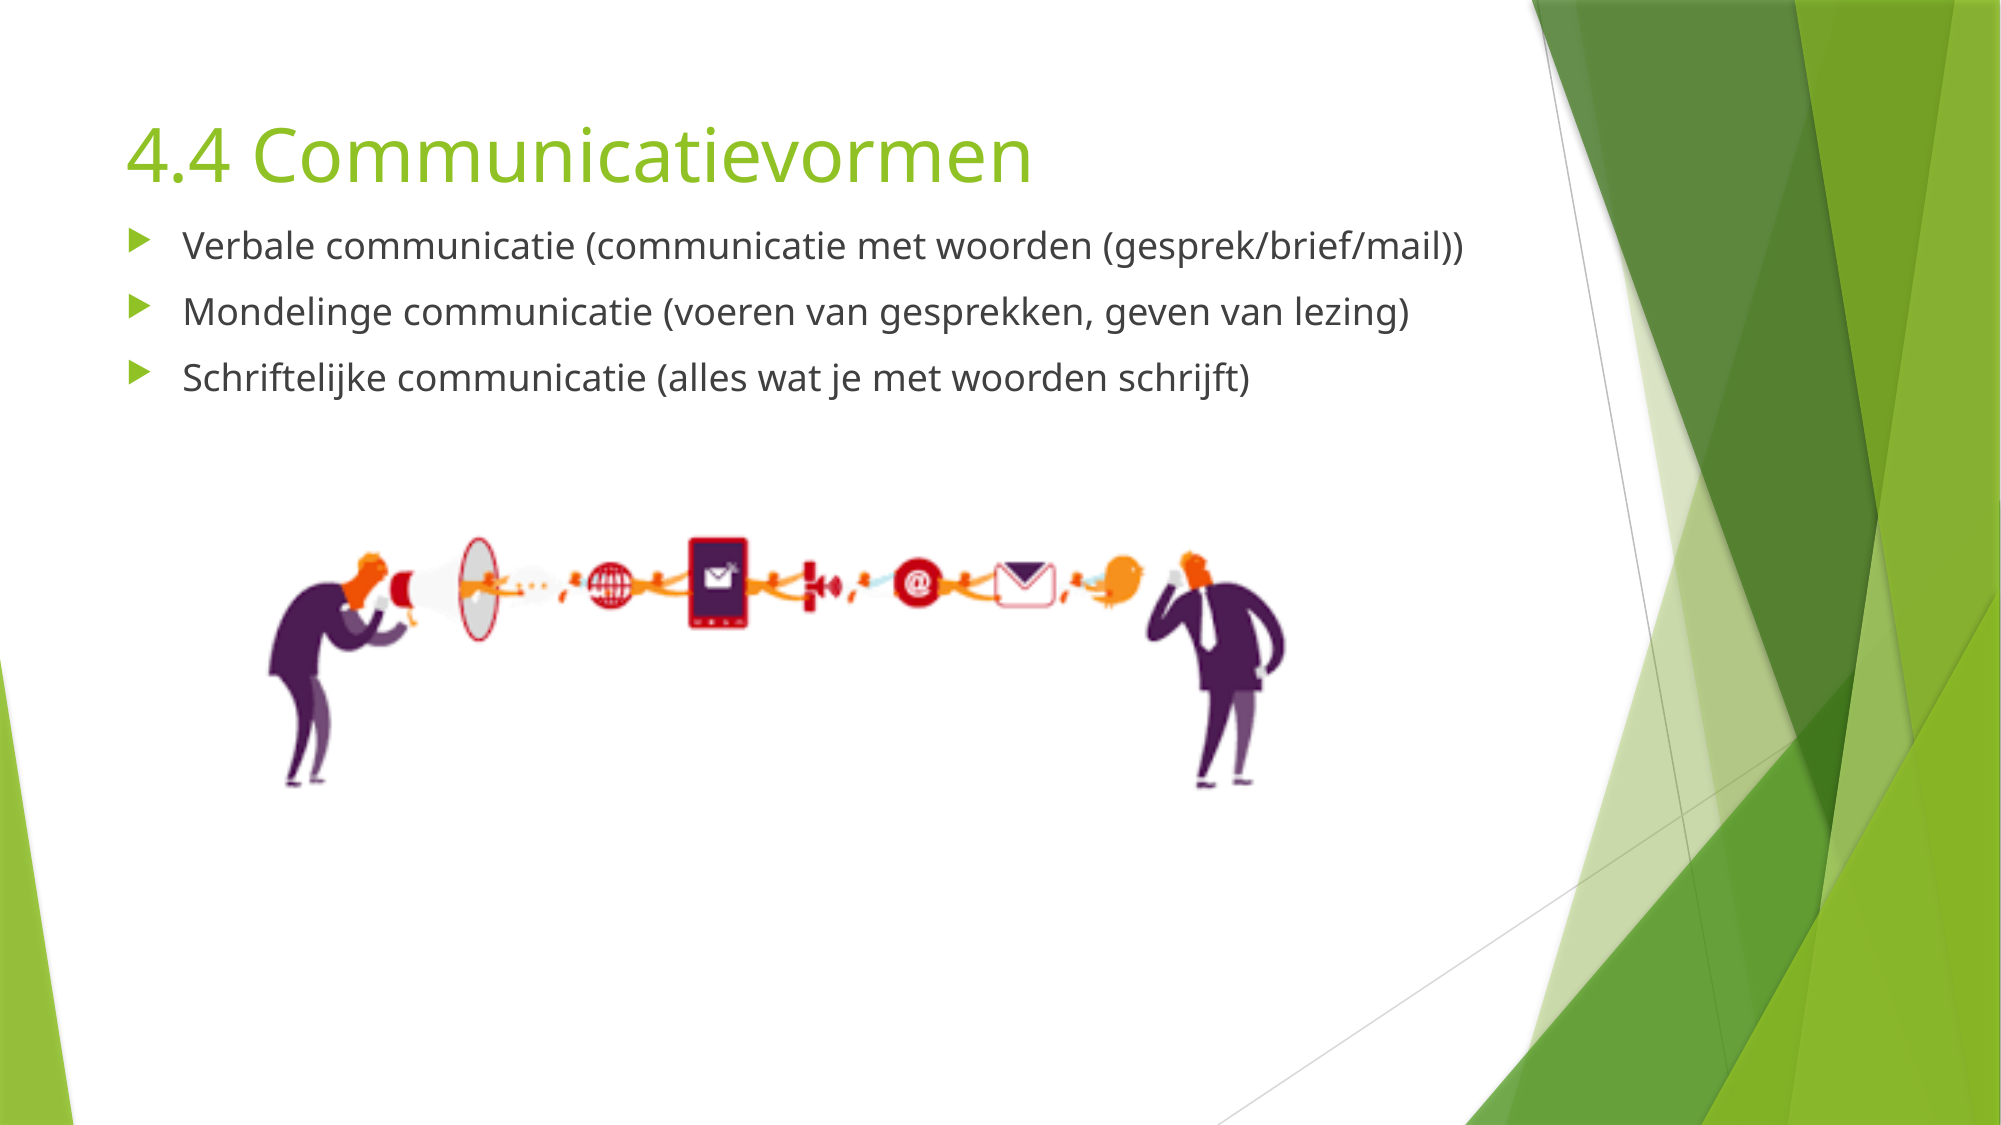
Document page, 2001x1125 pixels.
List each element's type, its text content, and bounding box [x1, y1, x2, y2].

picture [259, 487, 1296, 843]
list Verbale communicatie (communicatie met woorden (gesprek/brief/mail)) Mondelinge communicatie (voeren van gesprekken, geven van lezing) Schriftelijke communicatie (alles wat je met woorden schrijft) [111, 214, 1522, 992]
title 4.4 Communicatievormen [111, 99, 1522, 214]
